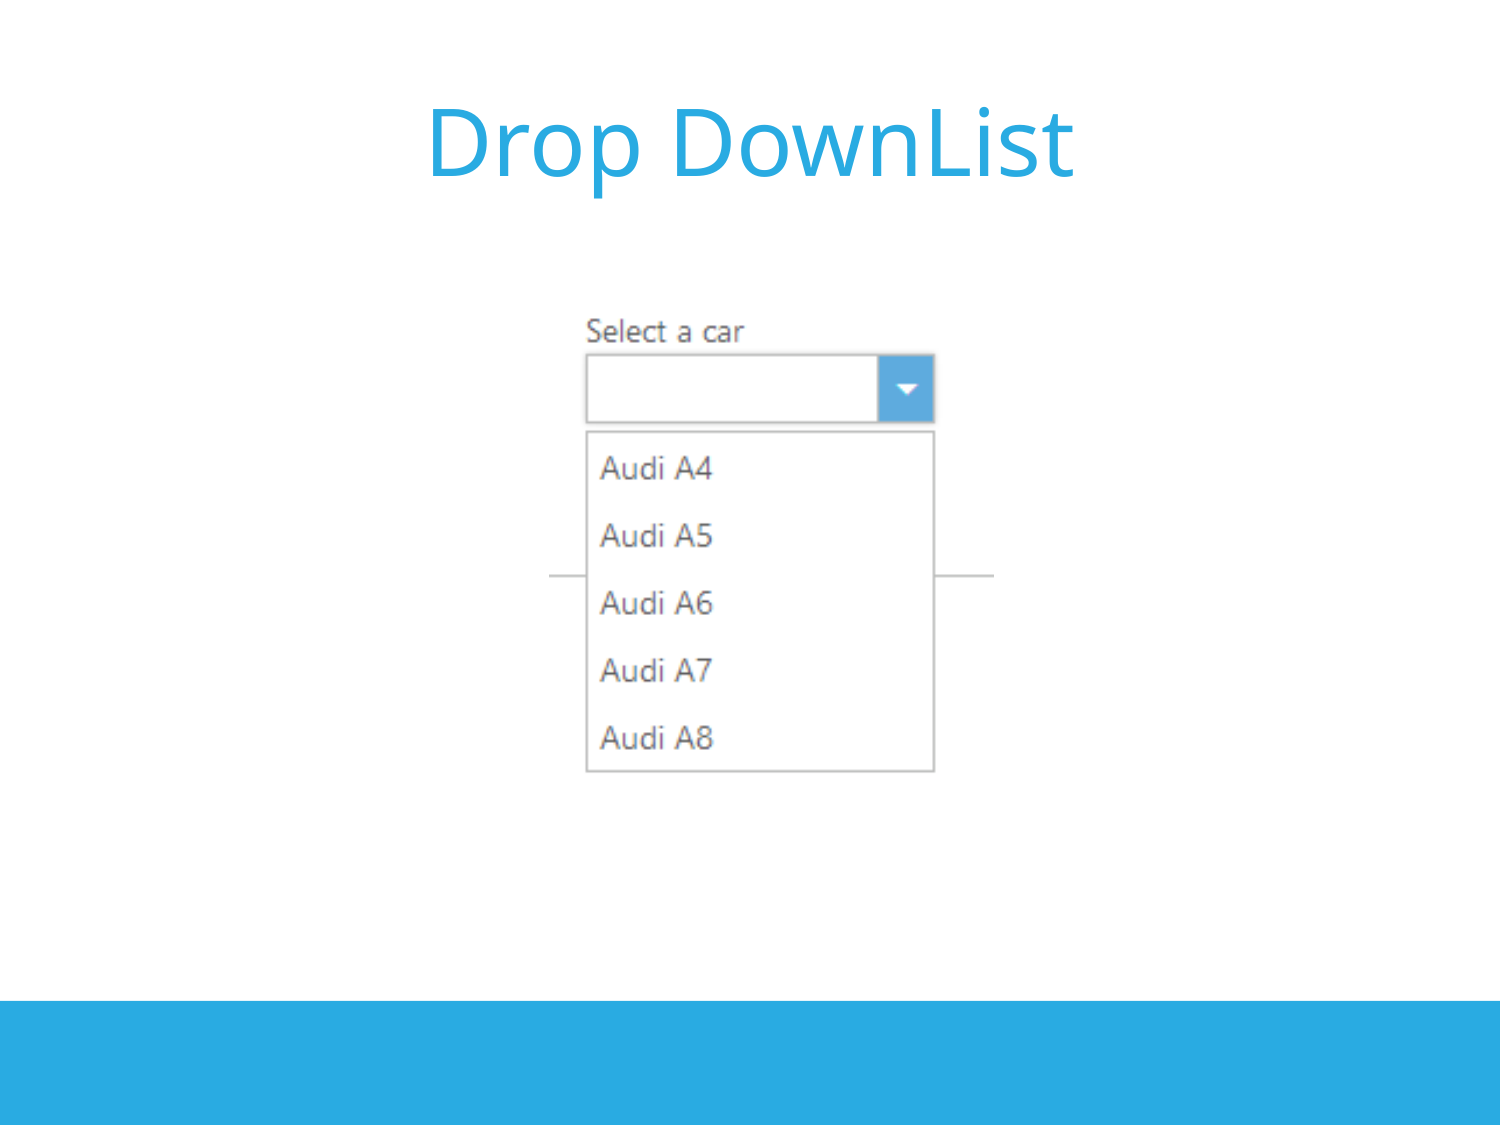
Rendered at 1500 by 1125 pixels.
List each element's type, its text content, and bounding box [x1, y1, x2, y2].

title Drop DownList [75, 45, 1425, 233]
text_box [0, 999, 1500, 1125]
picture [549, 287, 994, 802]
